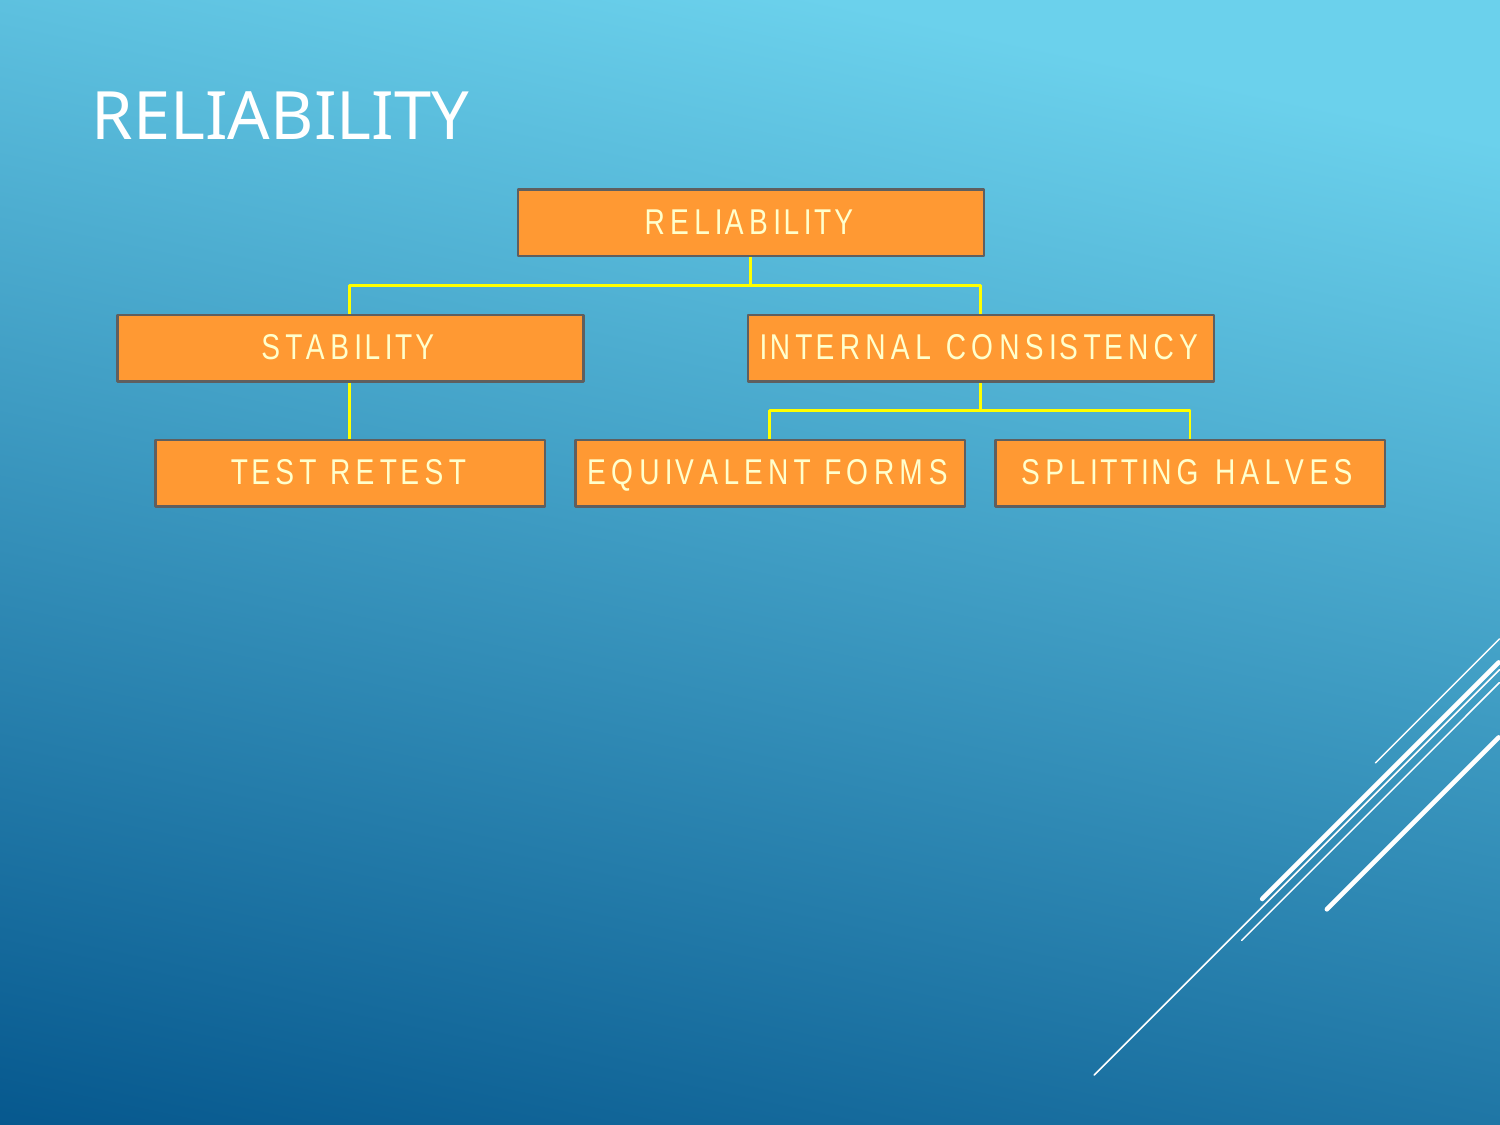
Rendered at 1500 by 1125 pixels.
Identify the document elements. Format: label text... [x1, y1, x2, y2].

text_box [111, 184, 1391, 512]
title Reliability [76, 19, 1352, 207]
